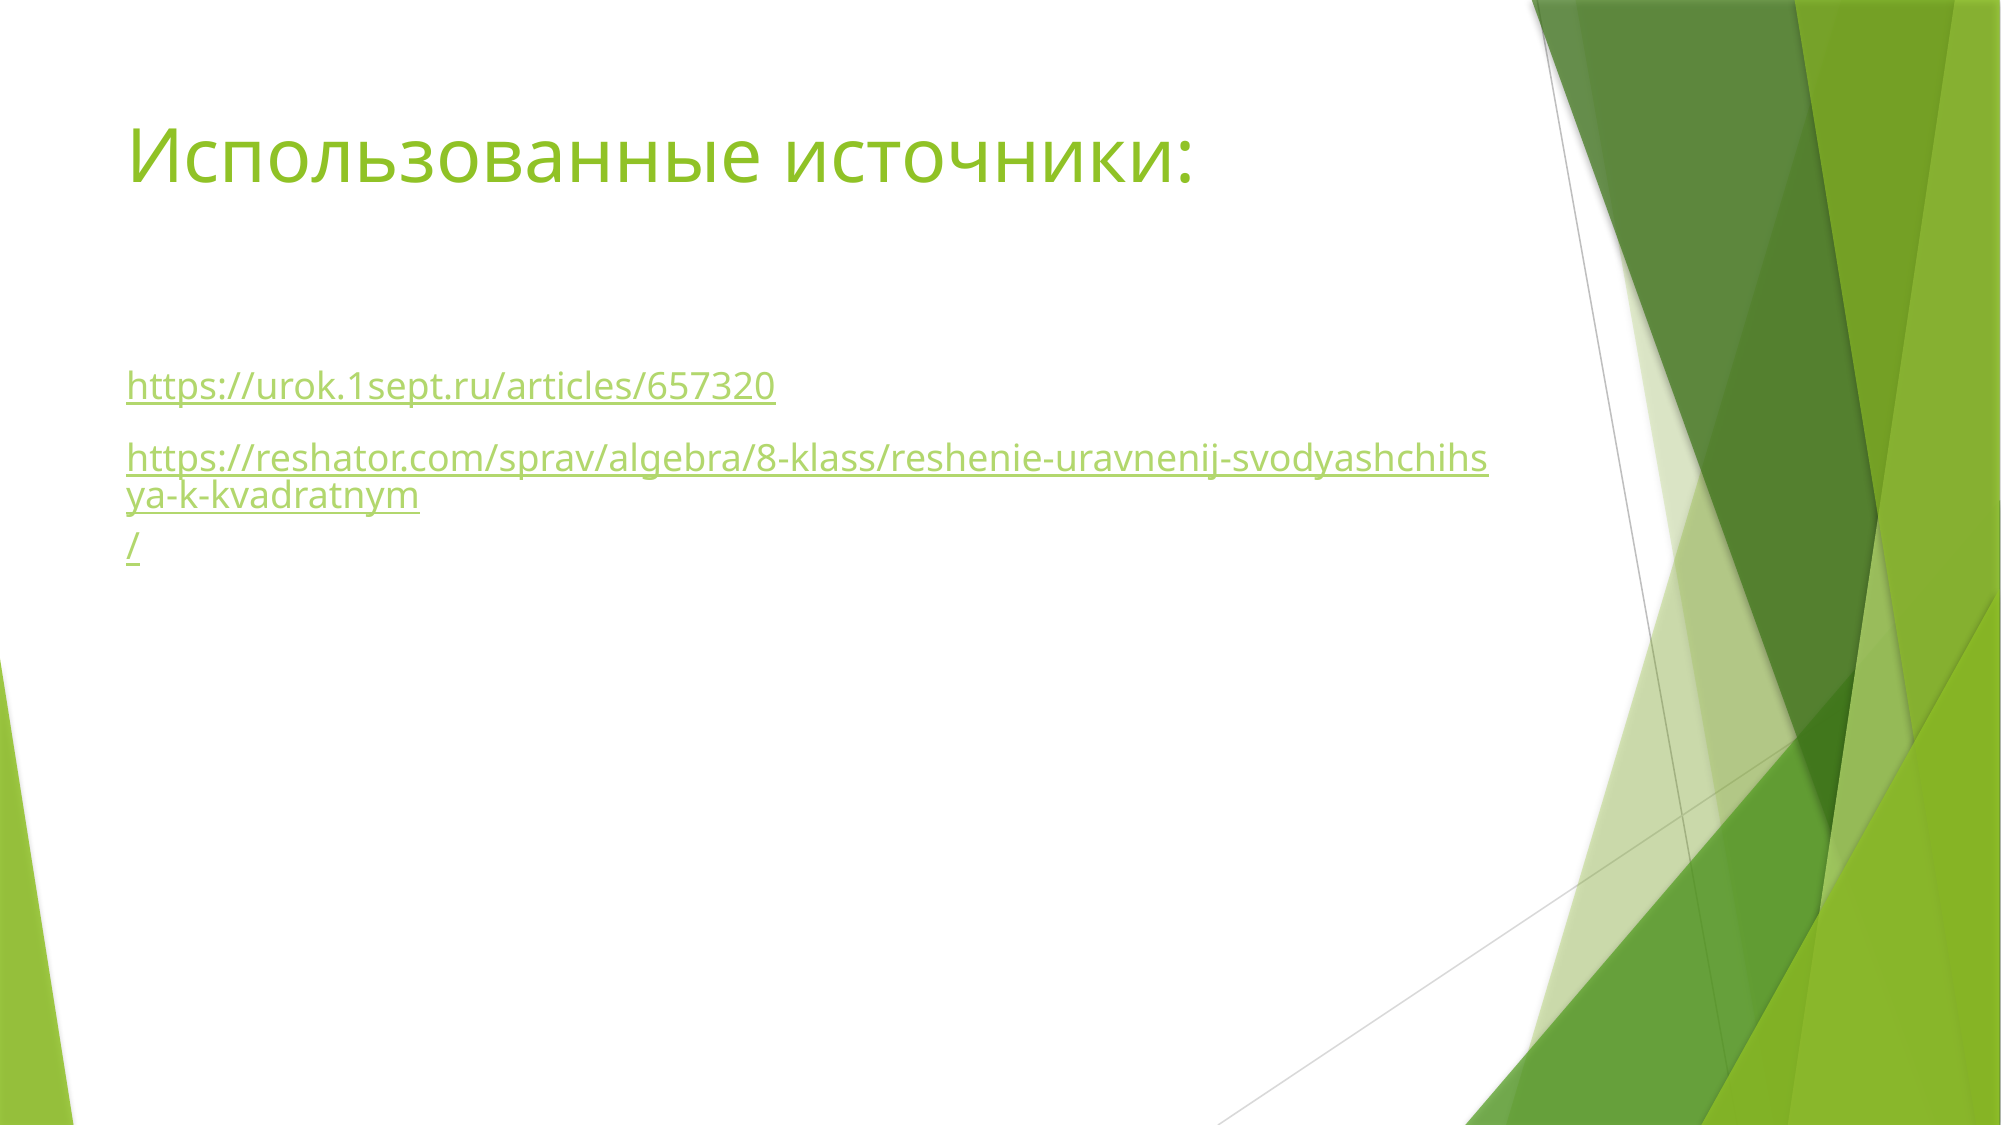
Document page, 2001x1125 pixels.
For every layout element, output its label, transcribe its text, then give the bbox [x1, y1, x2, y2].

title Использованные источники: [111, 99, 1522, 317]
list https://urok.1sept.ru/articles/657320 https://reshator.com/sprav/algebra/8-klass/reshenie-uravnenij-svodyashchihsya-k-kvadratnym/ [111, 354, 1522, 992]
